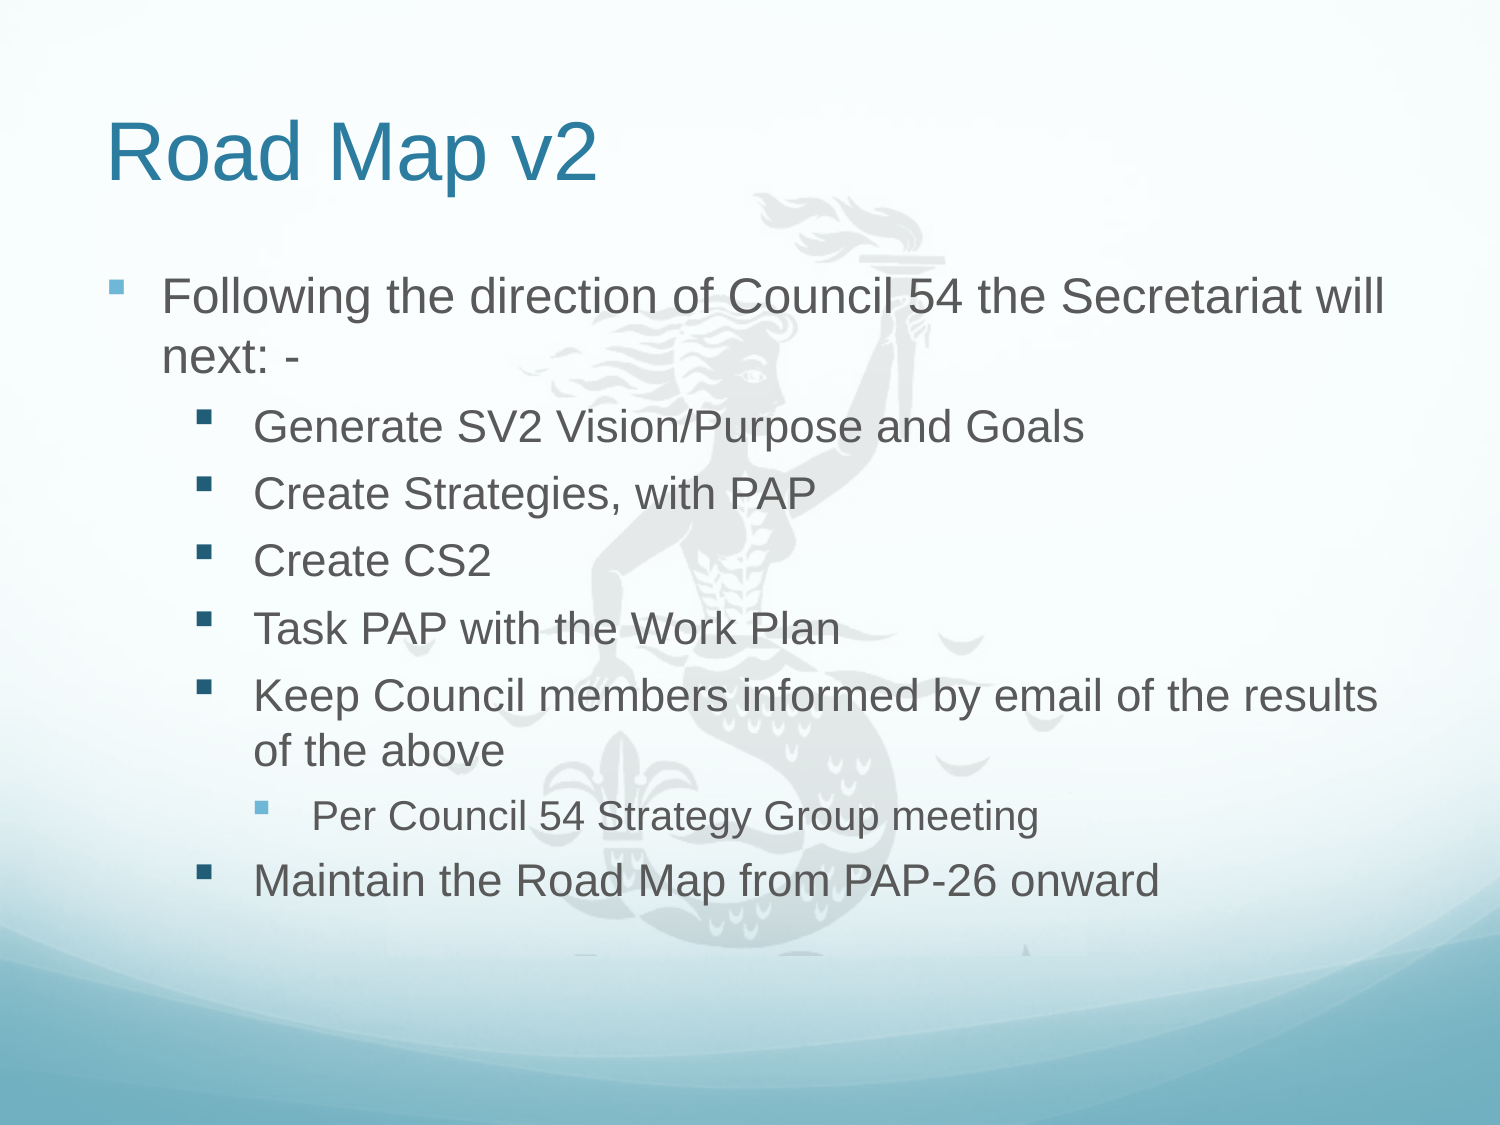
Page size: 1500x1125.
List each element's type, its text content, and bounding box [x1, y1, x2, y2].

list Following the direction of Council 54 the Secretariat will next: - Generate SV2 Vision/Purpose and Goals Create Strategies, with PAP Create CS2 Task PAP with the Work Plan Keep Council members informed by email of the results of the above Per Council 54 Strategy Group meeting Maintain the Road Map from PAP-26 onward [90, 256, 1410, 1071]
title Road Map v2 [90, 61, 1410, 205]
